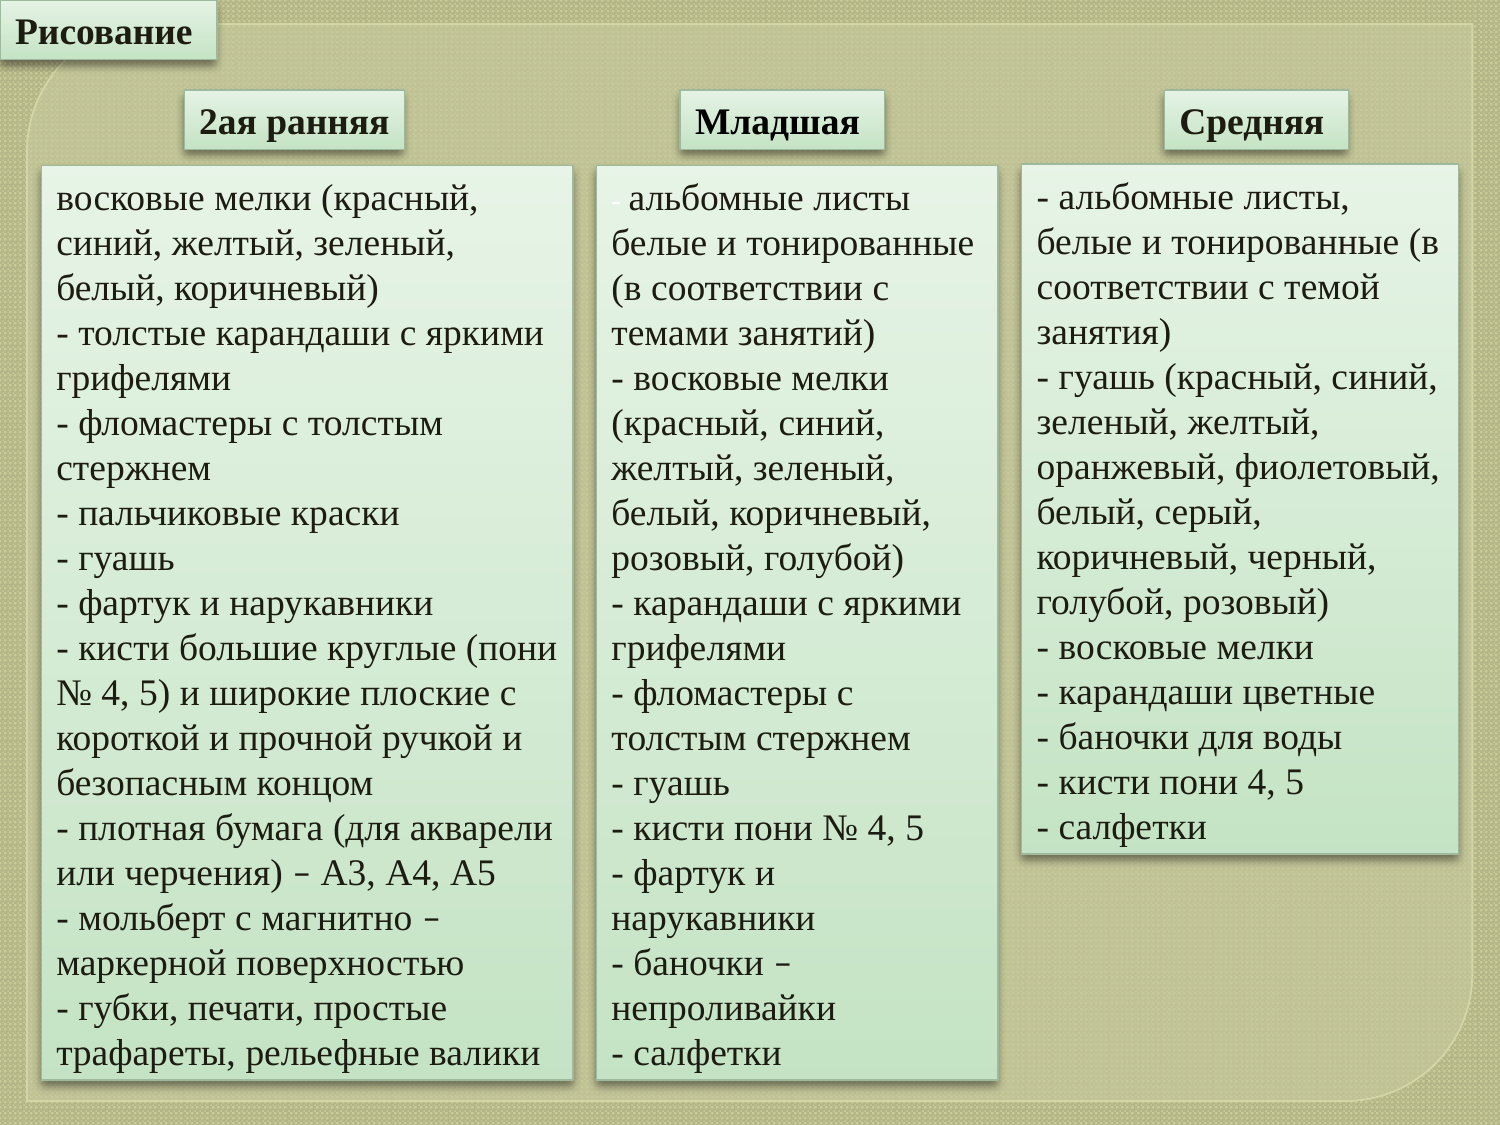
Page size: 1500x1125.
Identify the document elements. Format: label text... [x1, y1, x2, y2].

text_box - альбомные листы белые и тонированные (в соответствии с темами занятий) - восковые мелки (красный, синий, желтый, зеленый, белый, коричневый, розовый, голубой) - карандаши с яркими грифелями - фломастеры с толстым стержнем - гуашь - кисти пони № 4, 5 - фартук и нарукавники - баночки – непроливайки - салфетки [596, 165, 999, 1081]
text_box Младшая [679, 89, 885, 150]
text_box 2ая ранняя [184, 89, 405, 150]
text_box - альбомные листы, белые и тонированные (в соответствии с темой занятия) - гуашь (красный, синий, зеленый, желтый, оранжевый, фиолетовый, белый, серый, коричневый, черный, голубой, розовый) - восковые мелки - карандаши цветные - баночки для воды - кисти пони 4, 5 - салфетки [1021, 163, 1459, 855]
text_box восковые мелки (красный, синий, желтый, зеленый, белый, коричневый) - толстые карандаши с яркими грифелями - фломастеры с толстым стержнем - пальчиковые краски - гуашь - фартук и нарукавники - кисти большие круглые (пони № 4, 5) и широкие плоские с короткой и прочной ручкой и безопасным концом - плотная бумага (для акварели или черчения) – А3, А4, А5 - мольберт с магнитно – маркерной поверхностью - губки, печати, простые трафареты, рельефные валики [41, 165, 574, 1081]
text_box Рисование [0, 0, 218, 60]
text_box Средняя [1164, 89, 1349, 150]
